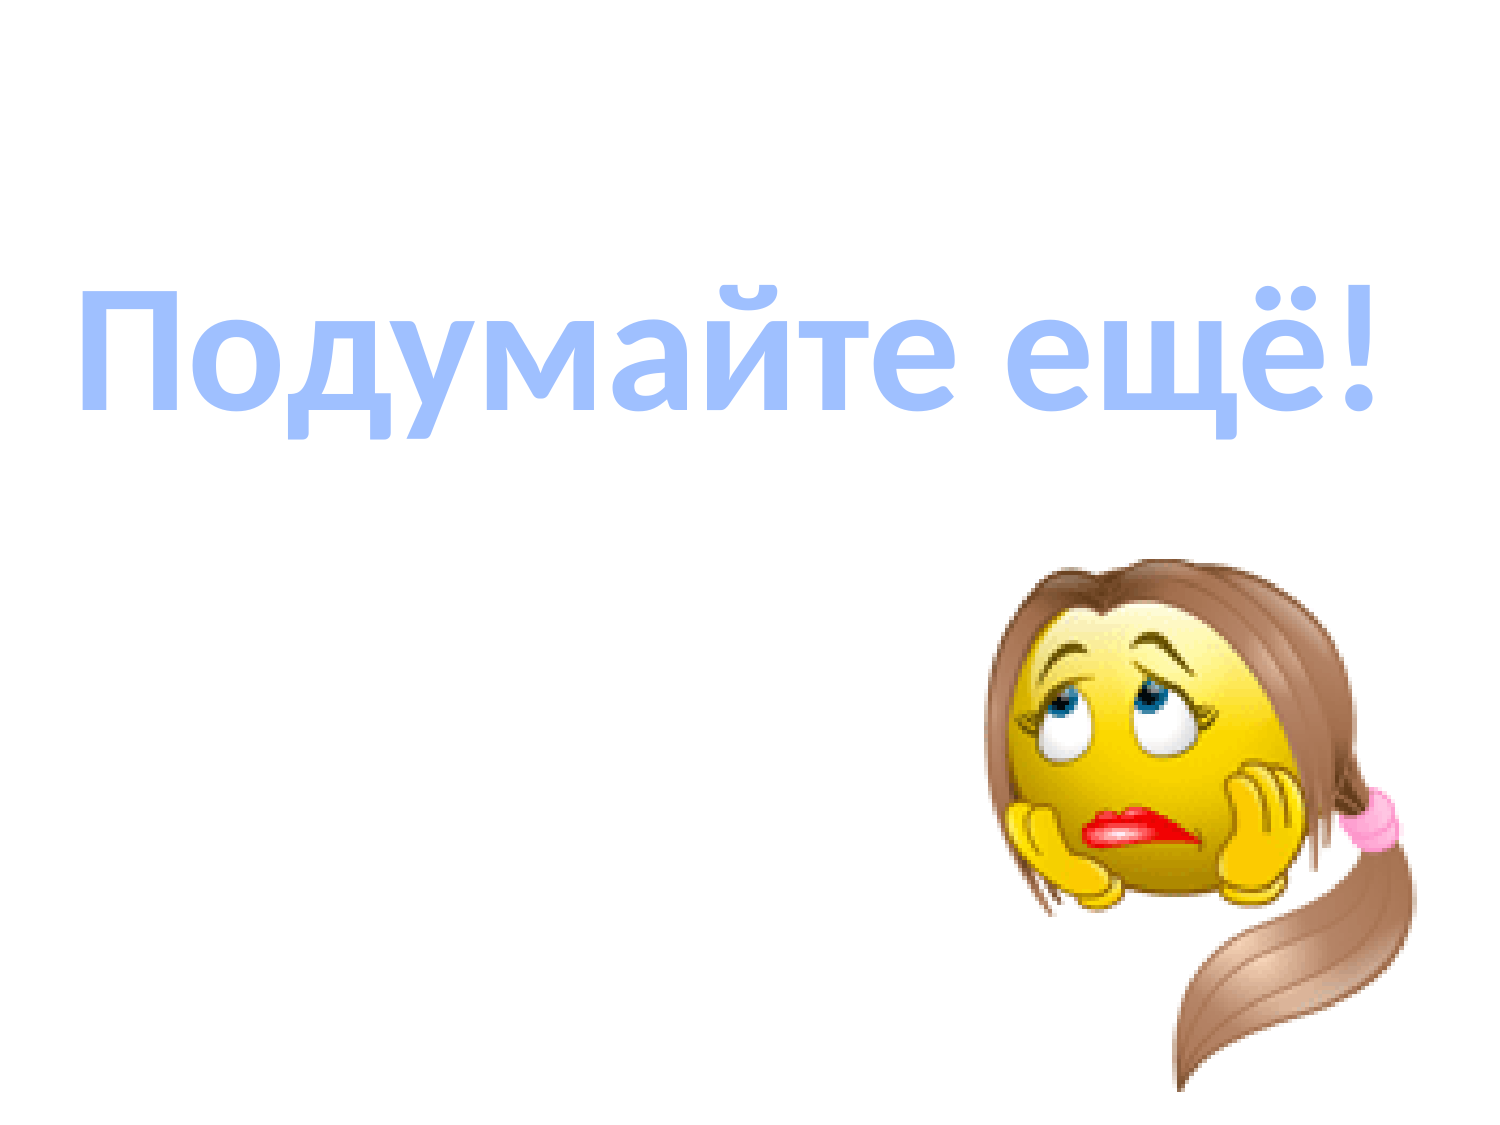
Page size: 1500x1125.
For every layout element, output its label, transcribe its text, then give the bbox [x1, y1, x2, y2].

picture [950, 526, 1448, 1125]
text_box Подумайте ещё! [57, 219, 1406, 455]
